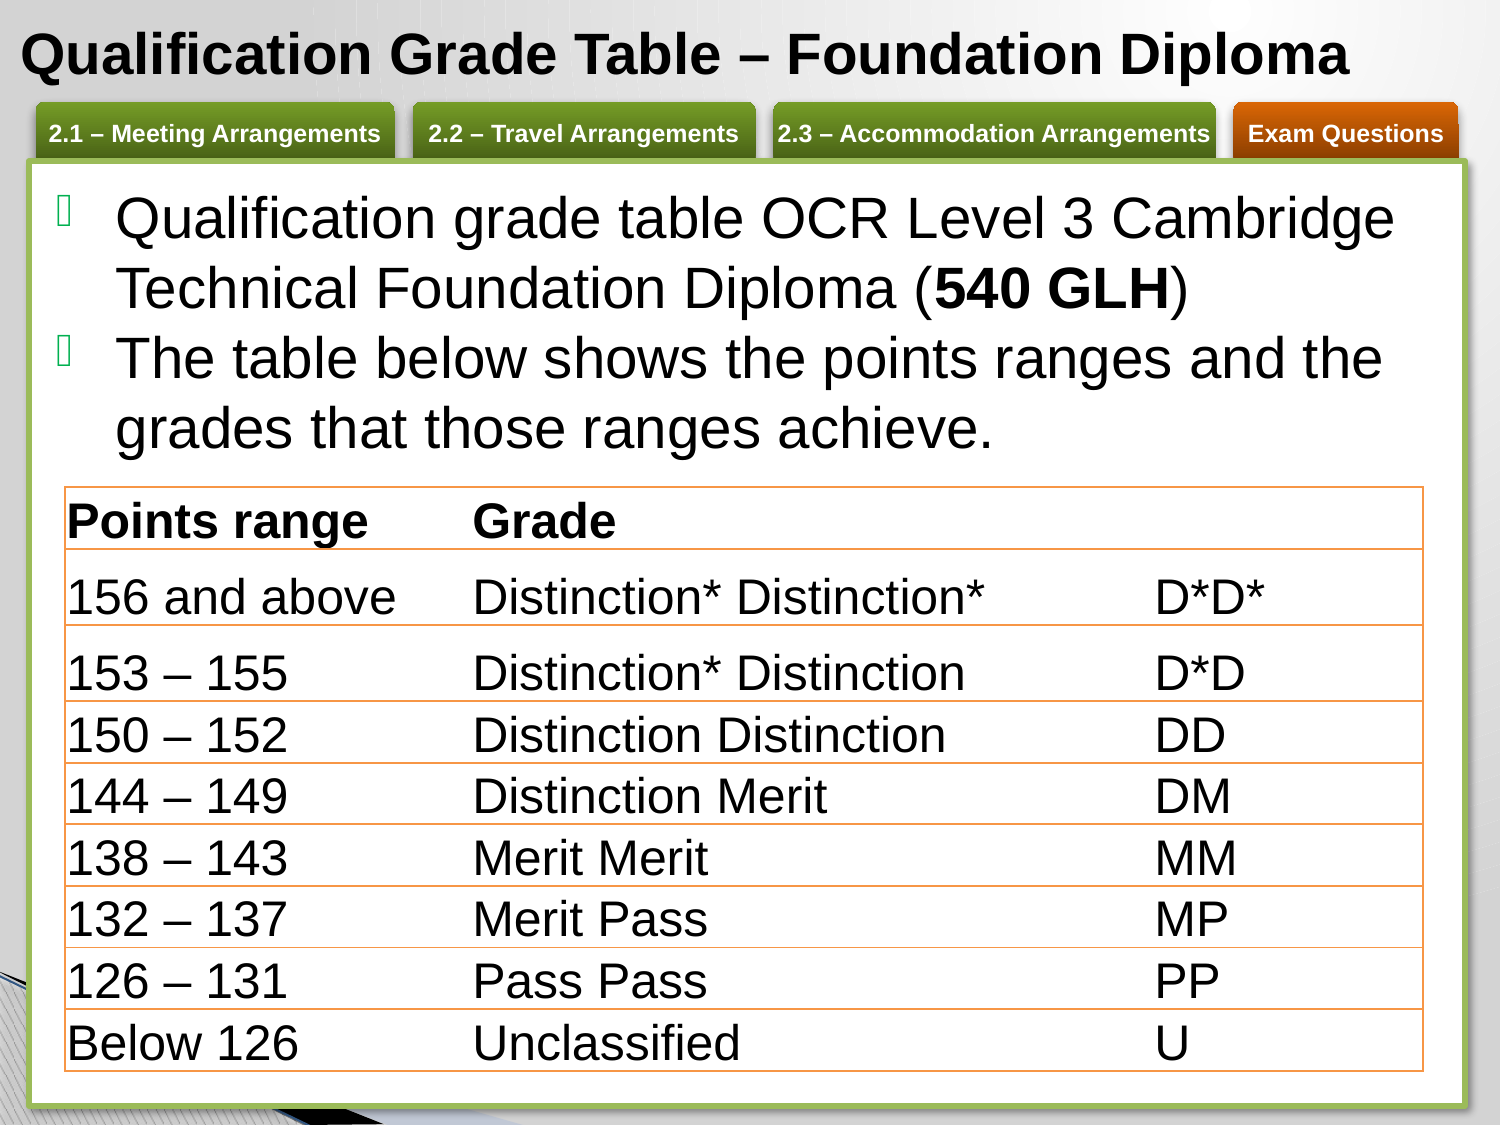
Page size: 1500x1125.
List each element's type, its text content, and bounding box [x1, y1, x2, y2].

table_cell Unclassified [471, 1010, 1153, 1070]
table_cell Pass Pass [471, 948, 1153, 1008]
table_cell U [1153, 1010, 1422, 1070]
table_cell Merit Merit [471, 825, 1153, 885]
table_header Points range [66, 488, 471, 548]
text_box Qualification grade table OCR Level 3 Cambridge Technical Foundation Diploma (540 GLH) The table below shows the points ranges and the grades that those ranges achieve. [41, 172, 1447, 468]
table_cell MM [1153, 825, 1422, 885]
table_cell 156 and above [66, 550, 471, 624]
table_cell Distinction Distinction [471, 702, 1153, 762]
table_cell 150 – 152 [66, 702, 471, 762]
table_header [1153, 488, 1422, 548]
table_cell 138 – 143 [66, 825, 471, 885]
table_cell 153 – 155 [66, 626, 471, 700]
table_cell D*D* [1153, 550, 1422, 624]
table_cell 144 – 149 [66, 764, 471, 823]
table_cell Distinction* Distinction [471, 626, 1153, 700]
table_cell PP [1153, 948, 1422, 1008]
picture [281, 1114, 303, 1125]
table_cell MP [1153, 887, 1422, 947]
table_cell Merit Pass [471, 887, 1153, 947]
table_cell DD [1153, 702, 1422, 762]
table_cell 132 – 137 [66, 887, 471, 947]
table_cell DM [1153, 764, 1422, 823]
table_cell Distinction Merit [471, 764, 1153, 823]
table_cell Below 126 [66, 1010, 471, 1070]
table_header Grade [471, 488, 1153, 548]
table_cell 126 – 131 [66, 948, 471, 1008]
text_box e [551, 0, 603, 5]
title Qualification Grade Table – Foundation Diploma [5, 0, 1447, 102]
table_cell Distinction* Distinction* [471, 550, 1153, 624]
table_cell D*D [1153, 626, 1422, 700]
